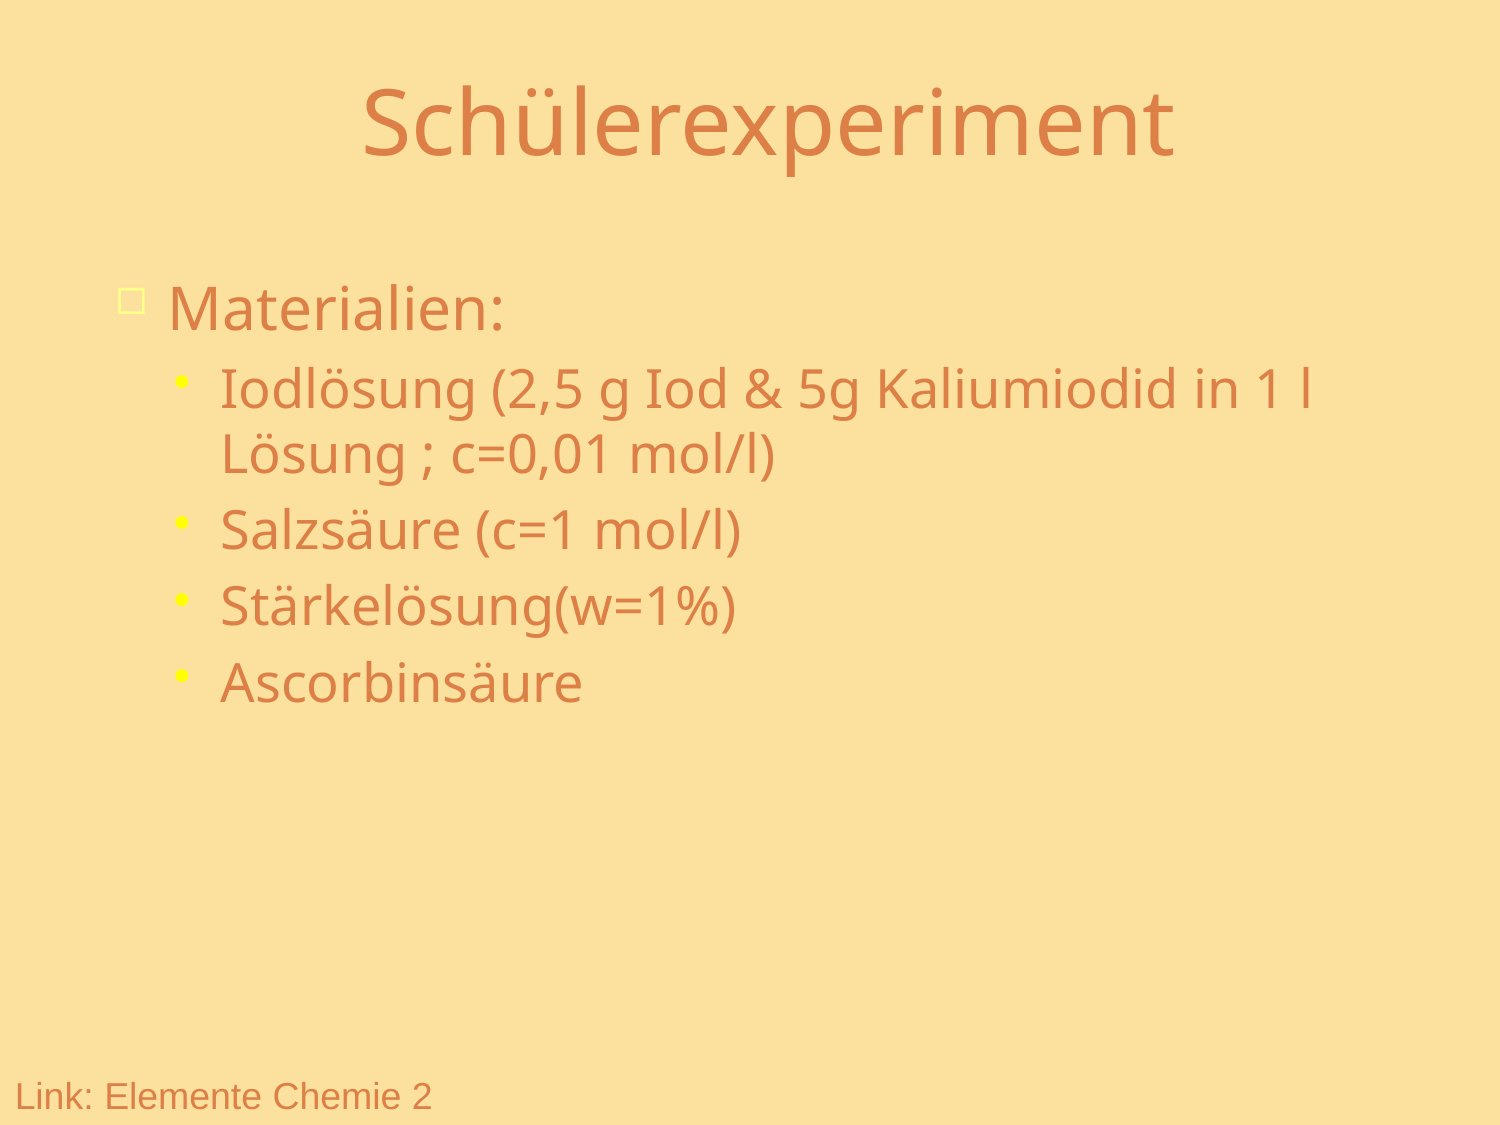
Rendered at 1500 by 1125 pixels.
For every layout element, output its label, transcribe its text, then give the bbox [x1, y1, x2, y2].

title Schülerexperiment [100, 37, 1439, 201]
text_box Link: Elemente Chemie 2 [0, 1064, 1500, 1125]
list Materialien: Iodlösung (2,5 g Iod & 5g Kaliumiodid in 1 l Lösung ; c=0,01 mol/l) Salzsäure (c=1 mol/l) Stärkelösung(w=1%) Ascorbinsäure [100, 262, 1439, 1001]
